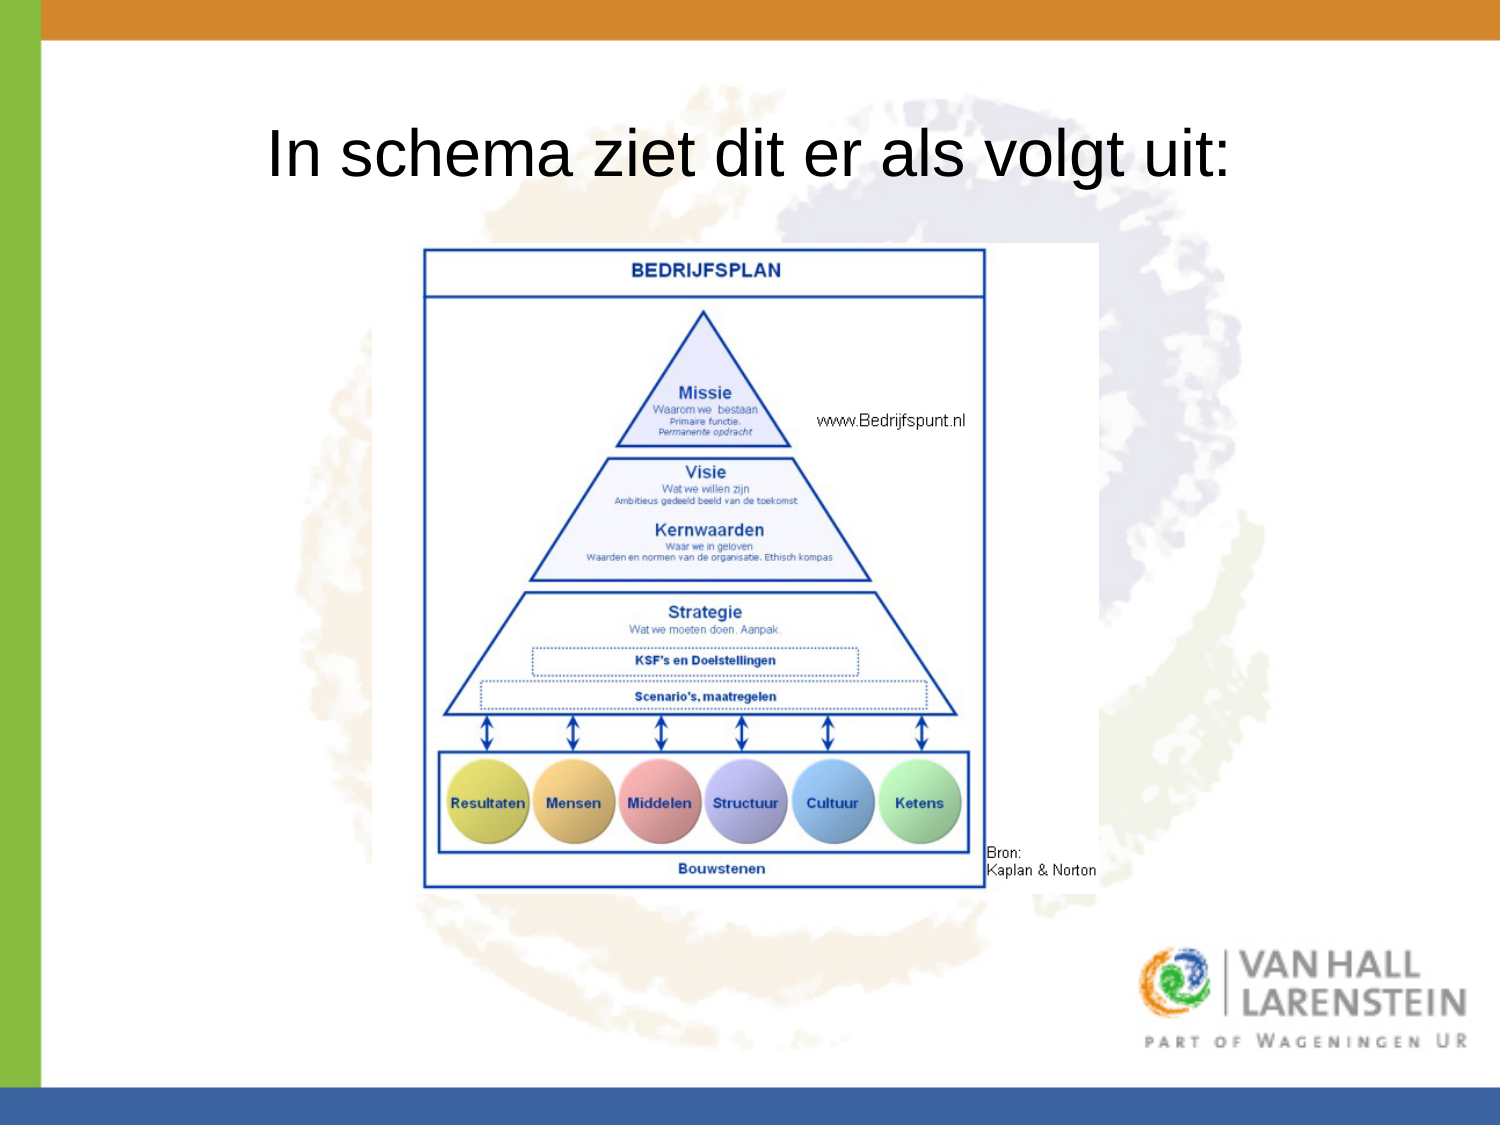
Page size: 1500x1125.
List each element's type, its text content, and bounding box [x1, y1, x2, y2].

list In schema ziet dit er als volgt uit: [75, 101, 1425, 1005]
picture [0, 0, 1500, 1125]
